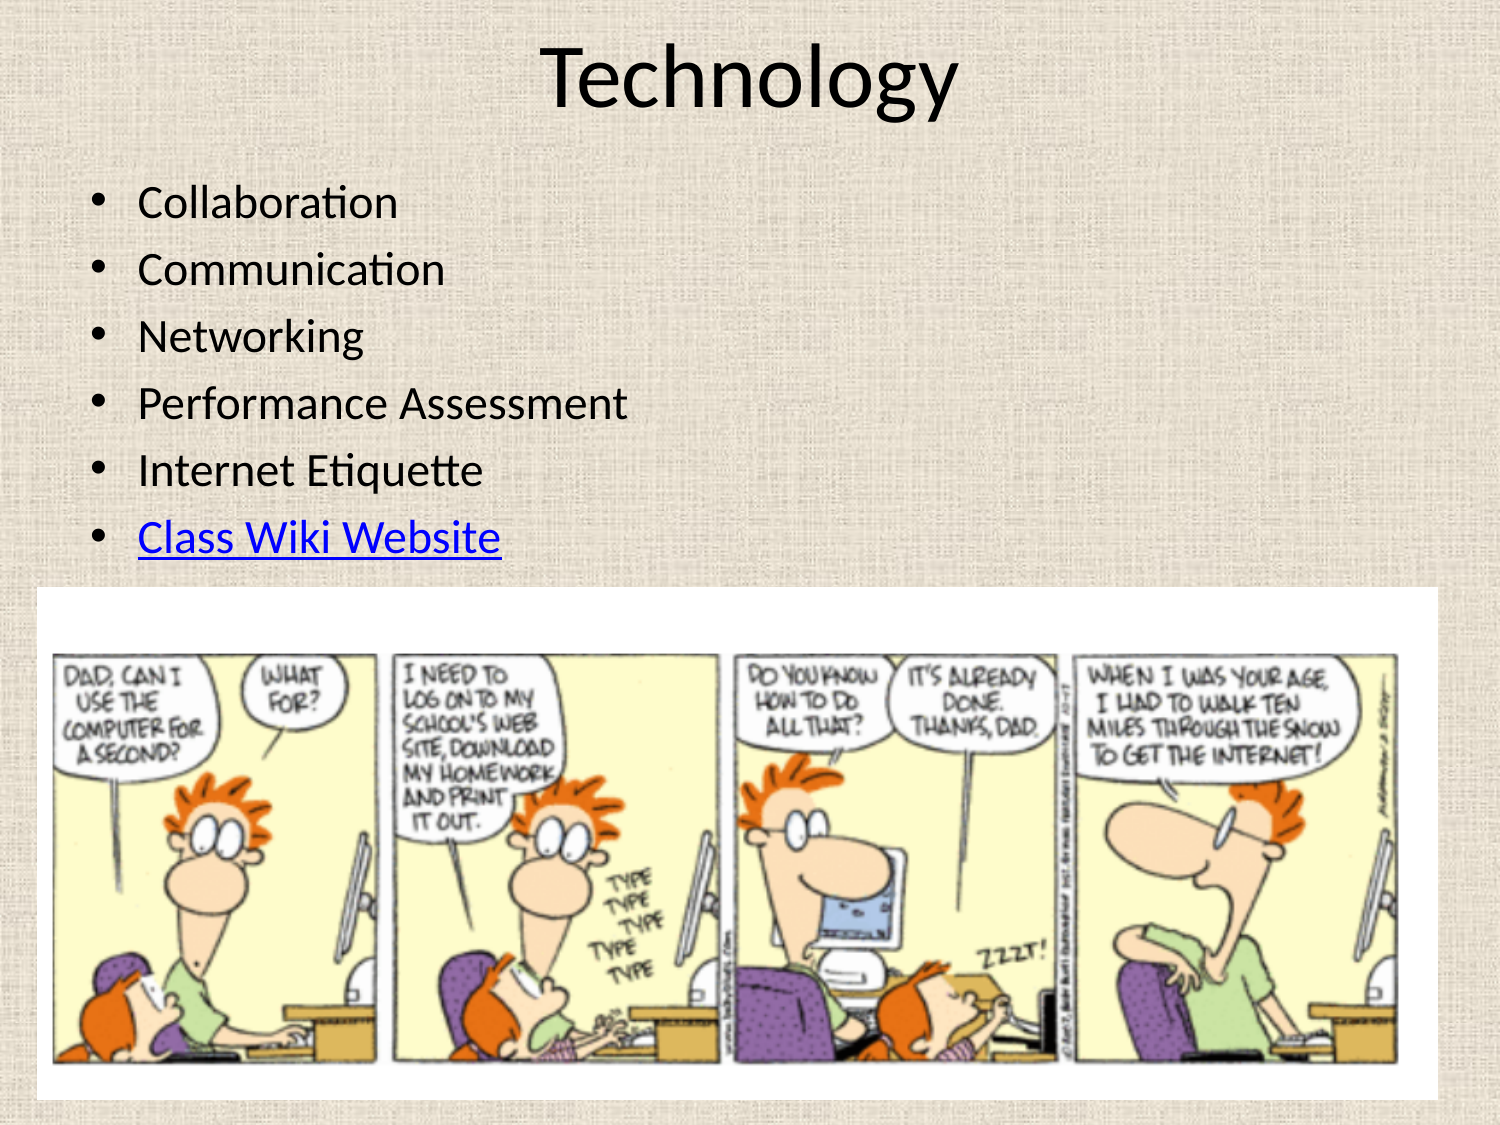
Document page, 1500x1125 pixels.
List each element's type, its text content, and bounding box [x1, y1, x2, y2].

title Technology [75, 0, 1425, 143]
list Collaboration Communication Networking Performance Assessment Internet Etiquette Class Wiki Website [75, 162, 1425, 575]
picture [37, 587, 1438, 1101]
